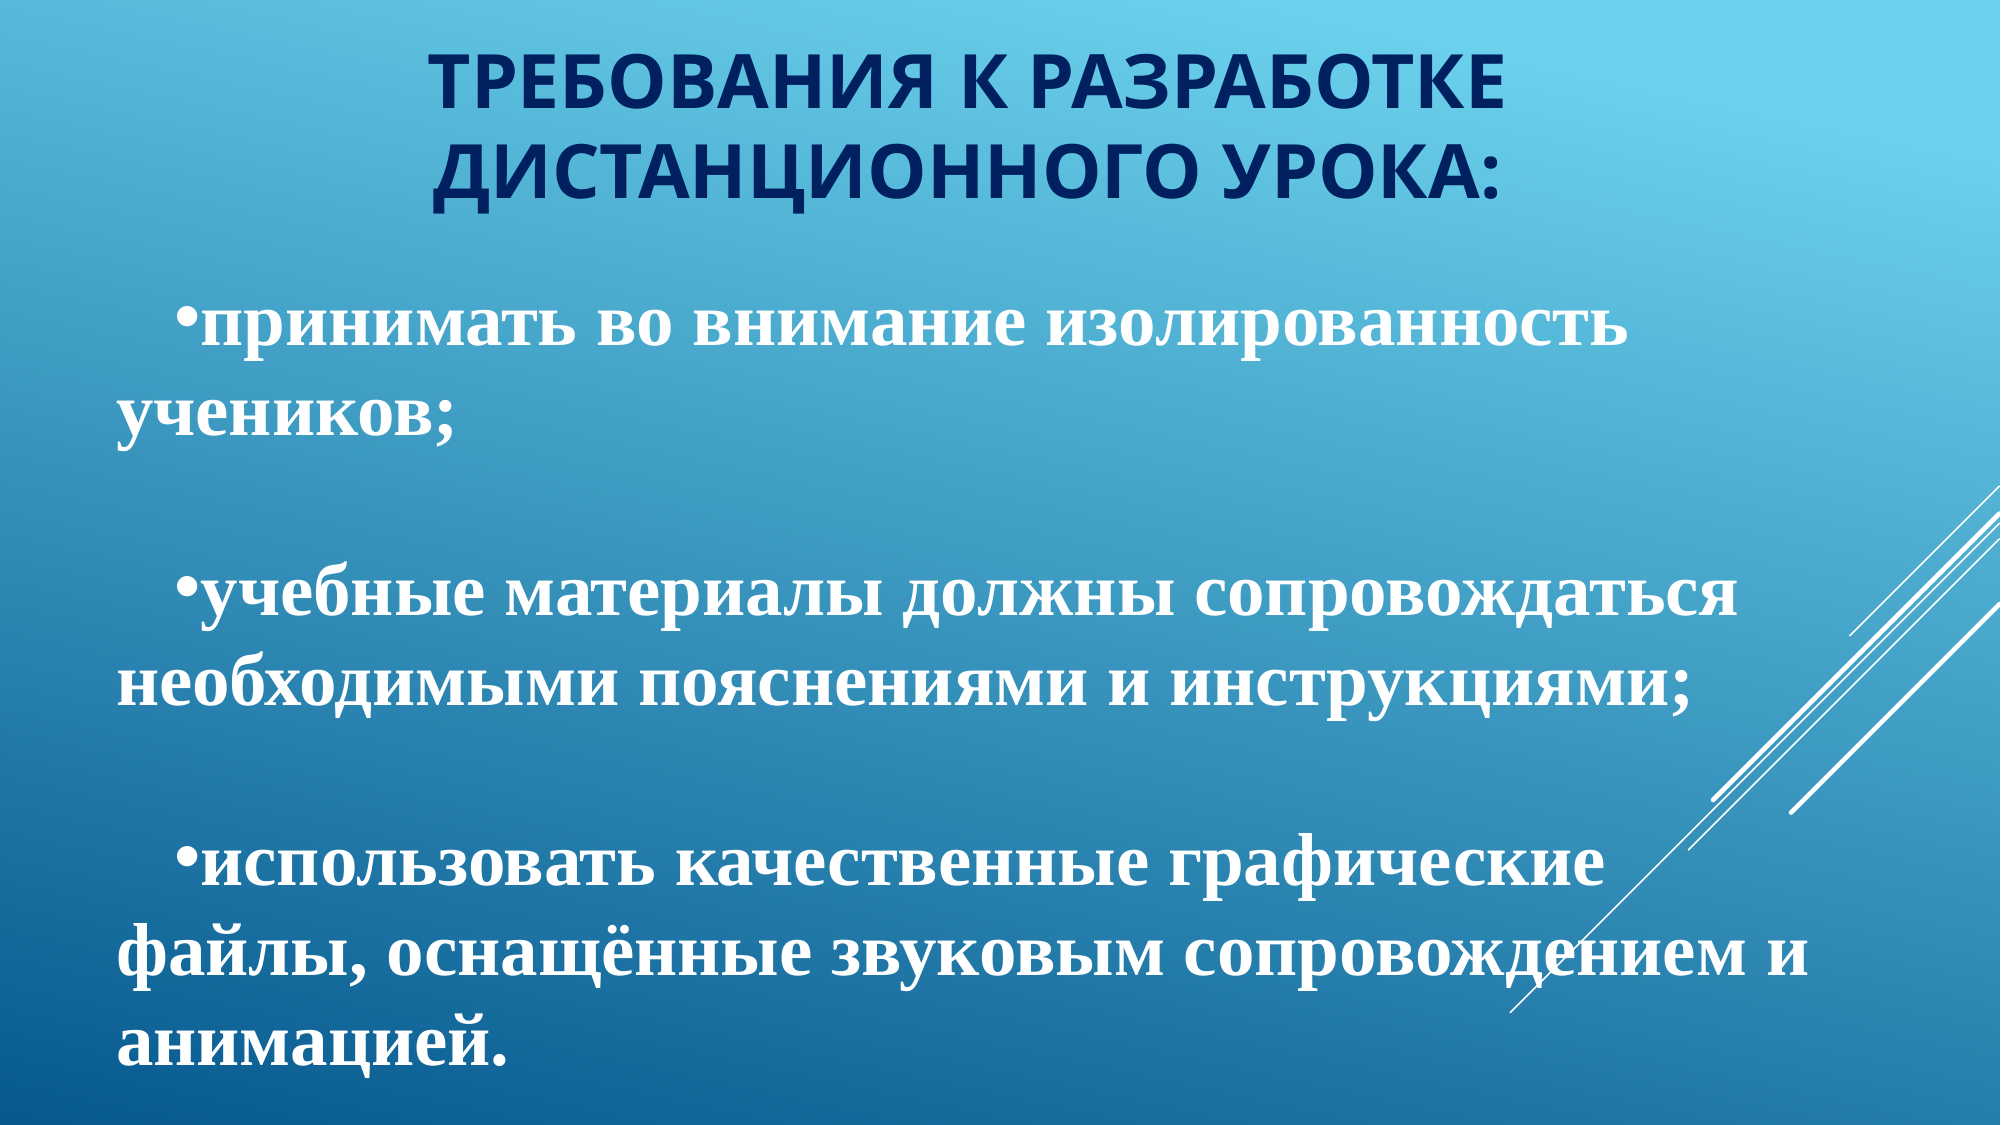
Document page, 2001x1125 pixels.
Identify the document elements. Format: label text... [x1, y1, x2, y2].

title Требования к разработке дистанционного урока: [267, 0, 1668, 248]
text_box принимать во внимание изолированность учеников; учебные материалы должны сопровождаться необходимыми пояснениями и инструкциями; использовать качественные графические файлы, оснащённые звуковым сопровождением и анимацией. [99, 262, 1884, 1088]
